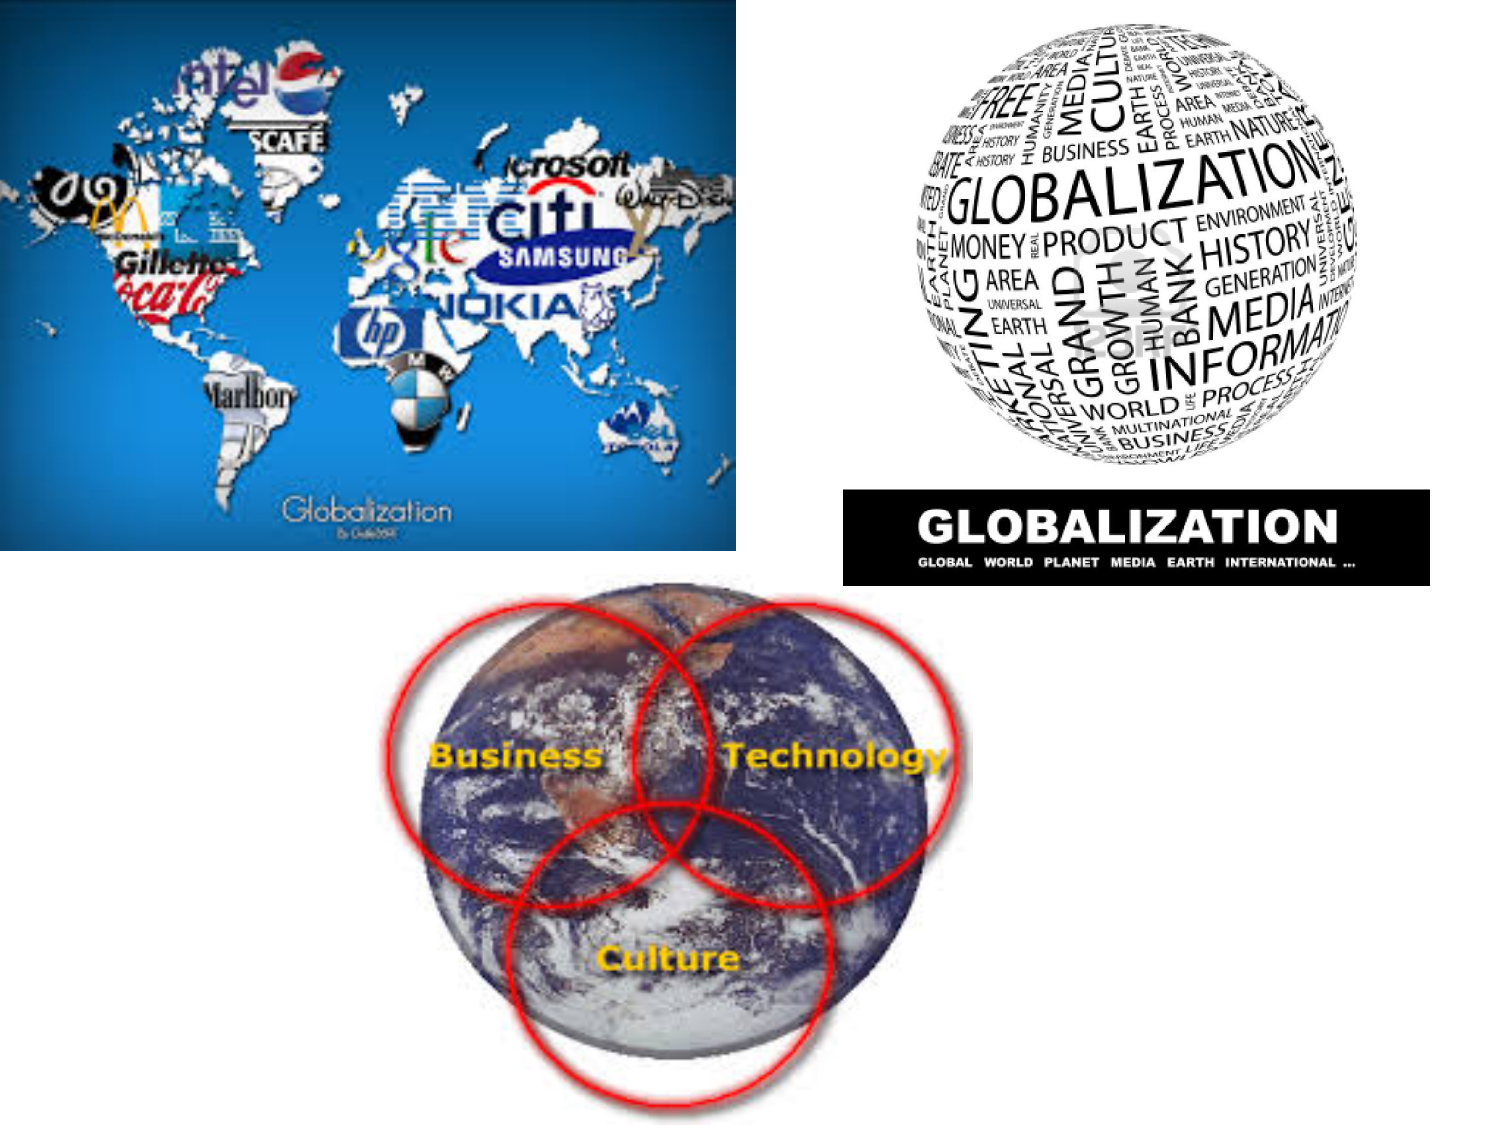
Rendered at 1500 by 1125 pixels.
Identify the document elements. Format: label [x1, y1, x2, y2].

list [0, 0, 736, 552]
picture [374, 0, 1430, 1125]
